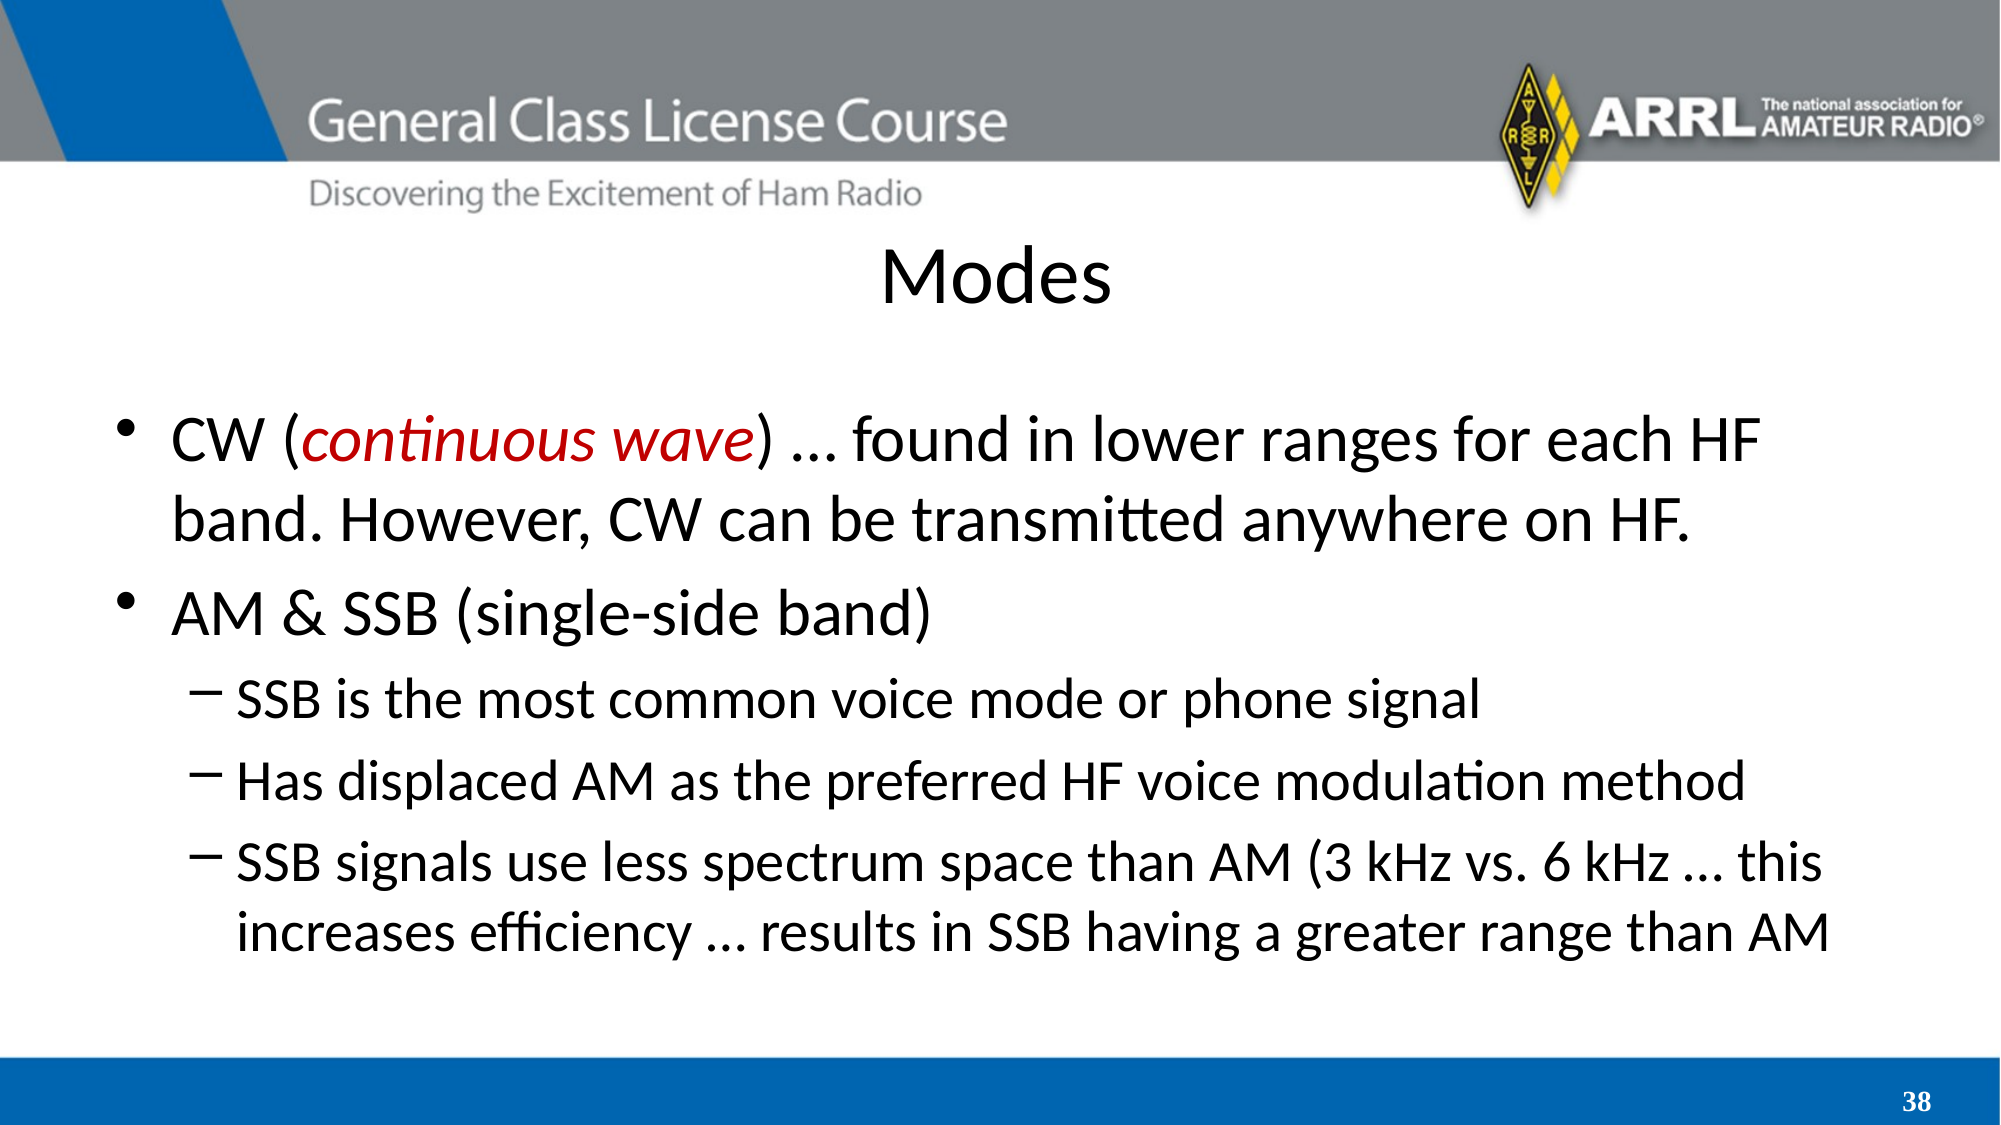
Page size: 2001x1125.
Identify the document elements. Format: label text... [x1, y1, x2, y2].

list CW (continuous wave) … found in lower ranges for each HF band. However, CW can be transmitted anywhere on HF. AM & SSB (single-side band) SSB is the most common voice mode or phone signal Has displaced AM as the preferred HF voice modulation method SSB signals use less spectrum space than AM (3 kHz vs. 6 kHz … this increases efficiency … results in SSB having a greater range than AM [99, 387, 1900, 1075]
picture [0, 0, 2001, 1125]
title Modes [96, 212, 1897, 356]
